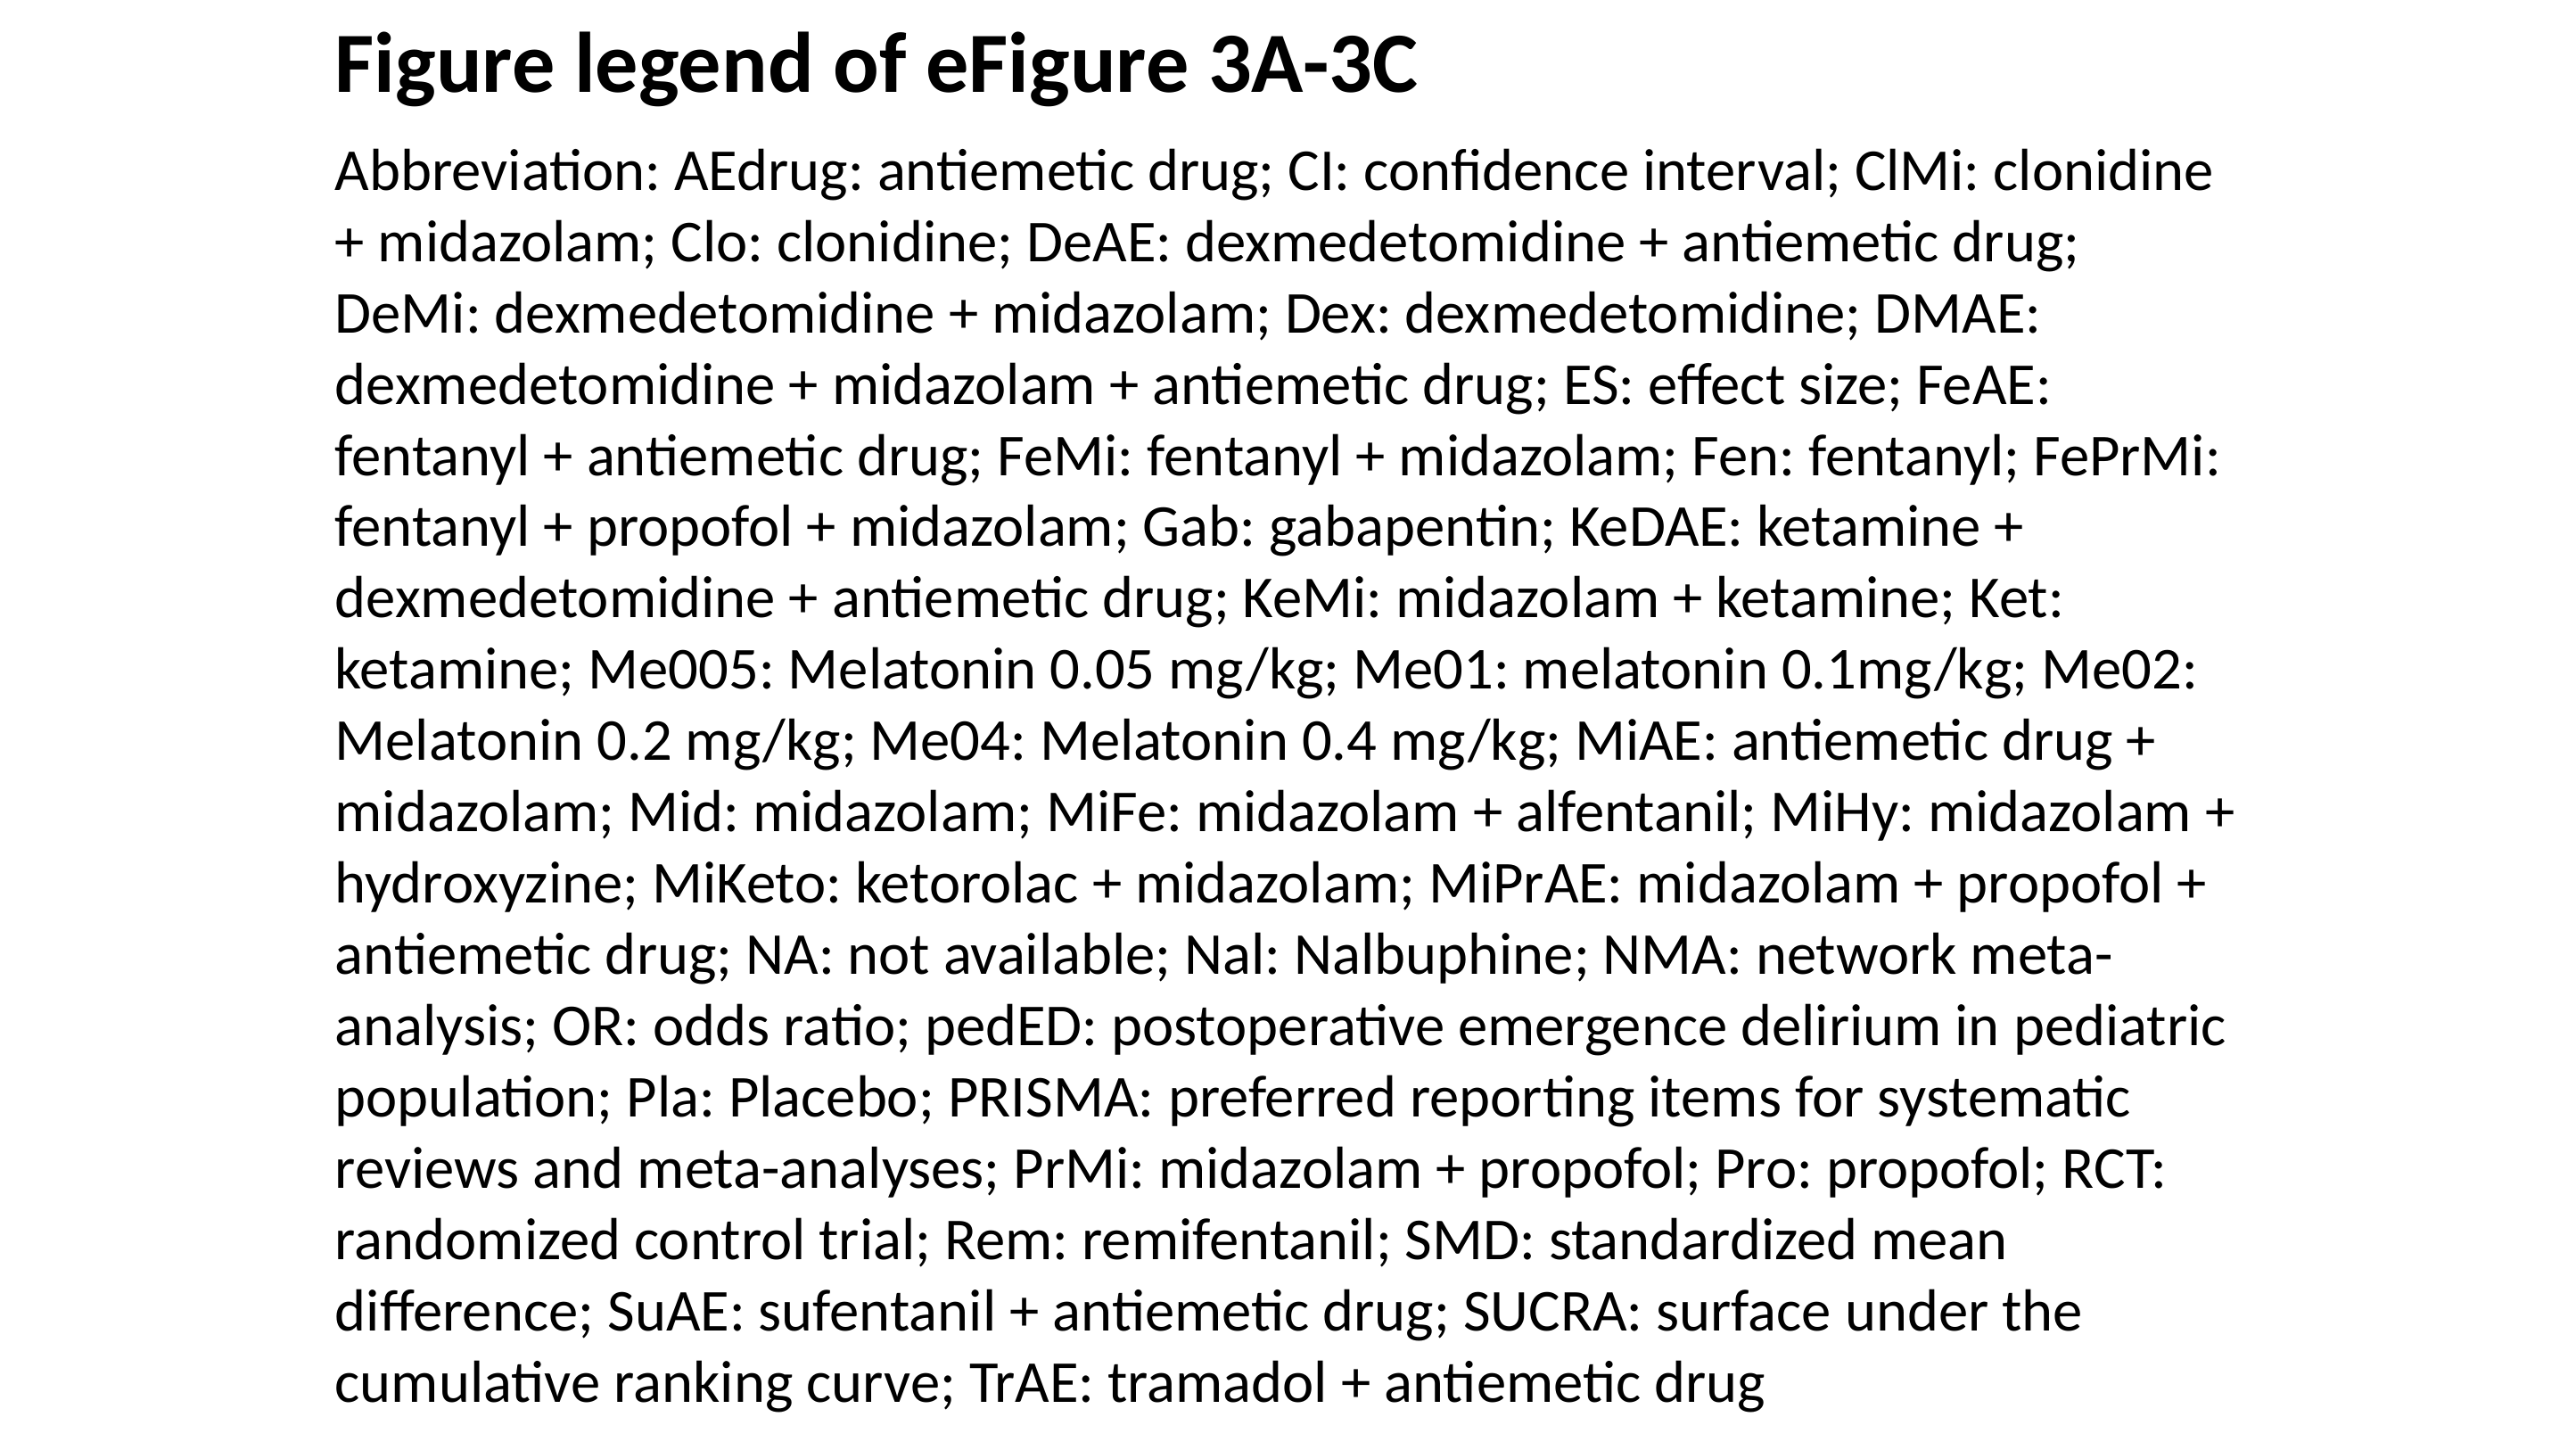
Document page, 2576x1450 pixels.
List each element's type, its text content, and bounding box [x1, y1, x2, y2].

text_box Abbreviation: AEdrug: antiemetic drug; CI: confidence interval; ClMi: clonidine + midazolam; Clo: clonidine; DeAE: dexmedetomidine + antiemetic drug; DeMi: dexmedetomidine + midazolam; Dex: dexmedetomidine; DMAE: dexmedetomidine + midazolam + antiemetic drug; ES: effect size; FeAE: fentanyl + antiemetic drug; FeMi: fentanyl + midazolam; Fen: fentanyl; FePrMi: fentanyl + propofol + midazolam; Gab: gabapentin; KeDAE: ketamine + dexmedetomidine + antiemetic drug; KeMi: midazolam + ketamine; Ket: ketamine; Me005: Melatonin 0.05 mg/kg; Me01: melatonin 0.1mg/kg; Me02: Melatonin 0.2 mg/kg; Me04: Melatonin 0.4 mg/kg; MiAE: antiemetic drug + midazolam; Mid: midazolam; MiFe: midazolam + alfentanil; MiHy: midazolam + hydroxyzine; MiKeto: ketorolac + midazolam; MiPrAE: midazolam + propofol + antiemetic drug; NA: not available; Nal: Nalbuphine; NMA: network meta-analysis; OR: odds ratio; pedED: postoperative emergence delirium in pediatric population; Pla: Placebo; PRISMA: preferred reporting items for systematic reviews and meta-analyses; PrMi: midazolam + propofol; Pro: propofol; RCT: randomized control trial; Rem: remifentanil; SMD: standardized mean difference; SuAE: sufentanil + antiemetic drug; SUCRA: surface under the cumulative ranking curve; TrAE: tramadol + antiemetic drug [322, 124, 2254, 1421]
text_box Figure legend of eFigure 3A-3C [322, 0, 2004, 117]
